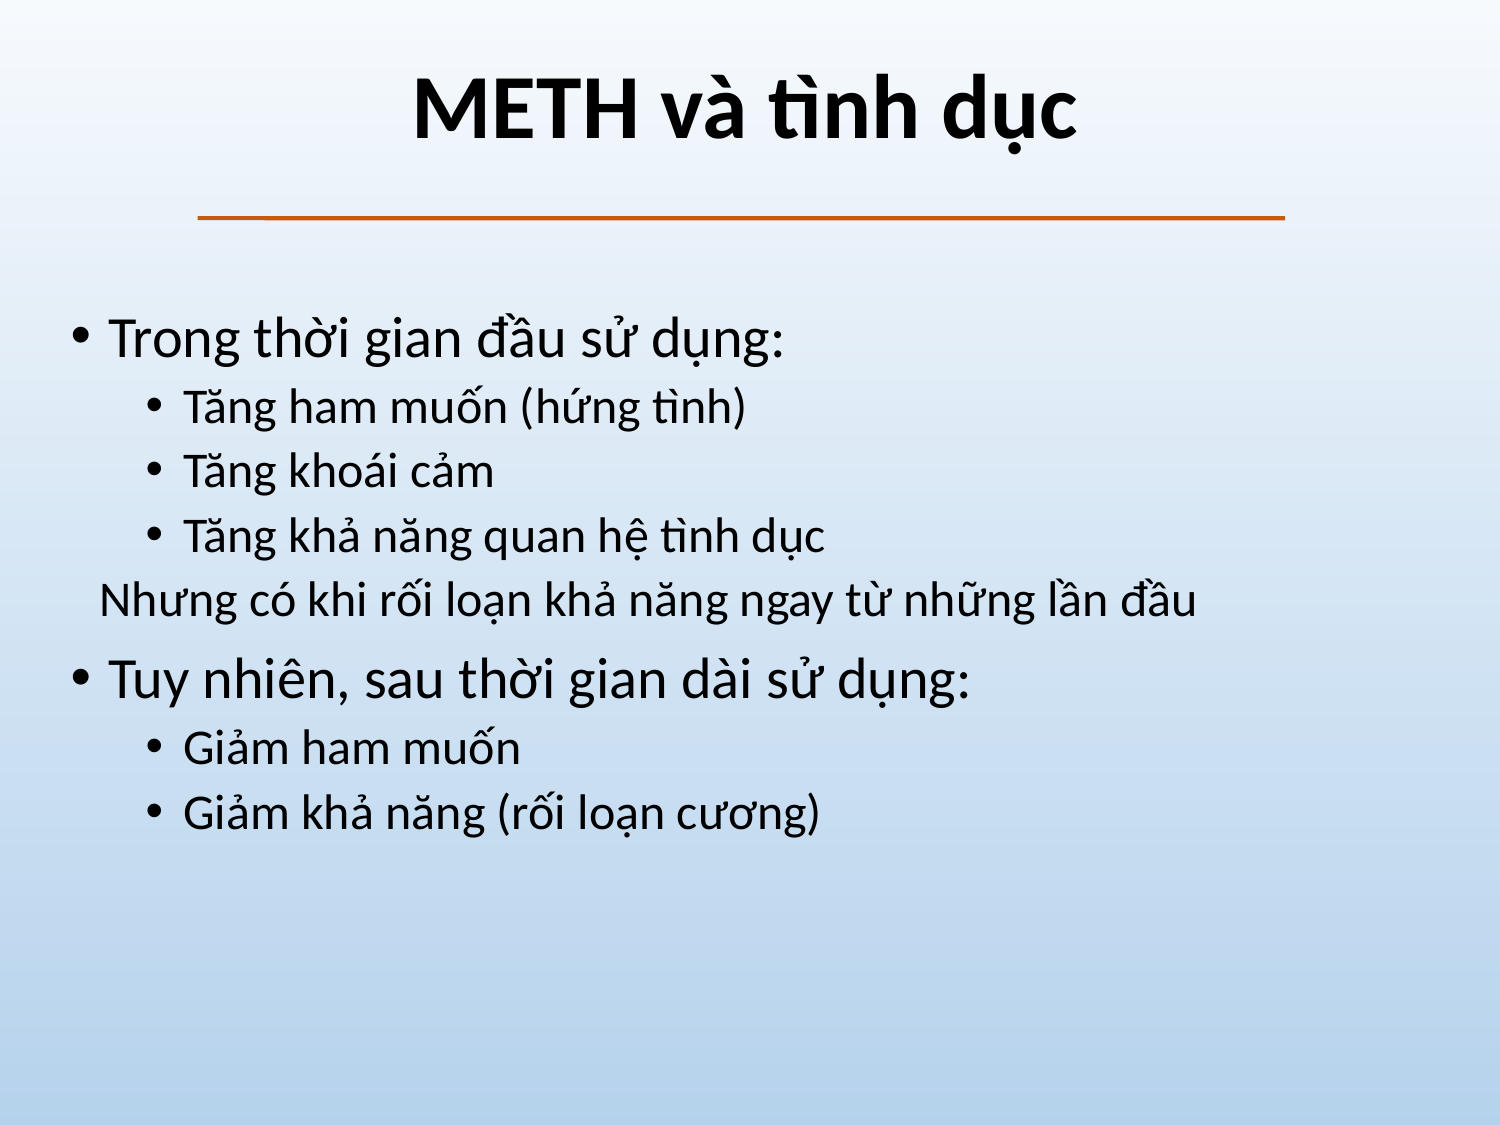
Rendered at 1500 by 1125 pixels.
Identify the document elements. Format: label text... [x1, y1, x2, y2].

list Trong thời gian đầu sử dụng: Tăng ham muốn (hứng tình) Tăng khoái cảm Tăng khả năng quan hệ tình dục Nhưng có khi rối loạn khả năng ngay từ những lần đầu Tuy nhiên, sau thời gian dài sử dụng: Giảm ham muốn Giảm khả năng (rối loạn cương) [55, 299, 1436, 1014]
title METH và tình dục [55, 0, 1436, 219]
